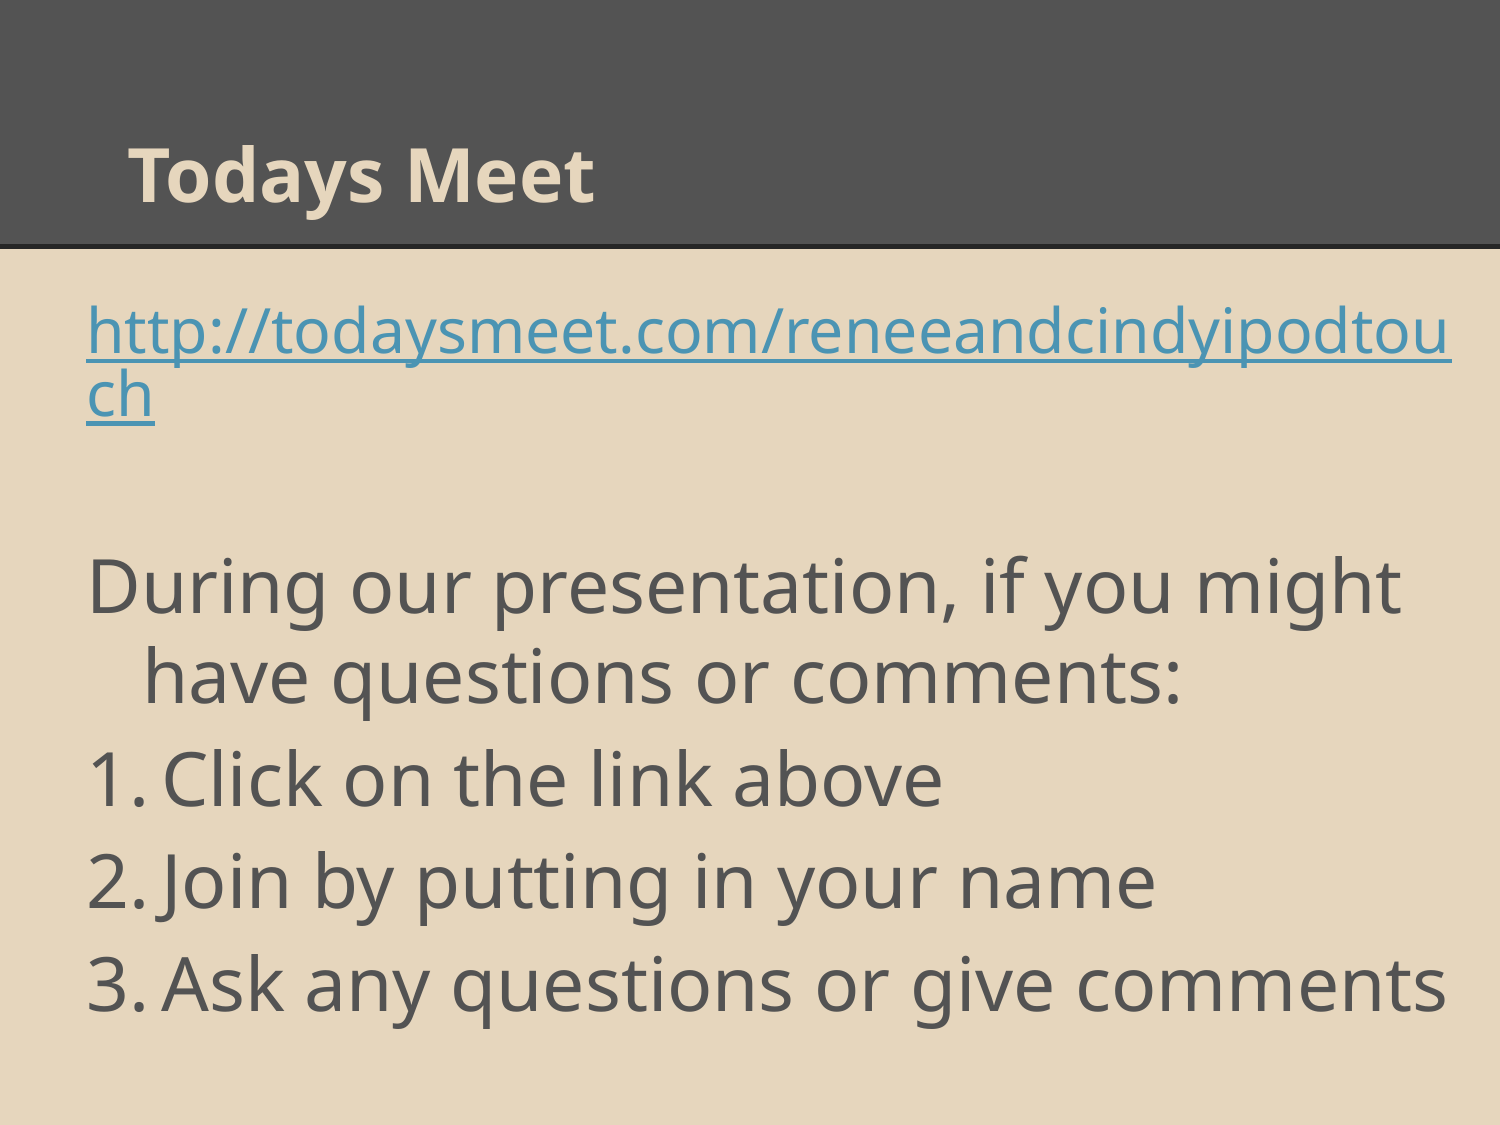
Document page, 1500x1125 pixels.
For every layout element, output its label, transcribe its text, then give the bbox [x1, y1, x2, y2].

list http://todaysmeet.com/reneeandcindyipodtouch During our presentation, if you might have questions or comments: Click on the link above Join by putting in your name Ask any questions or give comments [71, 276, 1470, 1067]
title Todays Meet [75, 14, 1425, 233]
